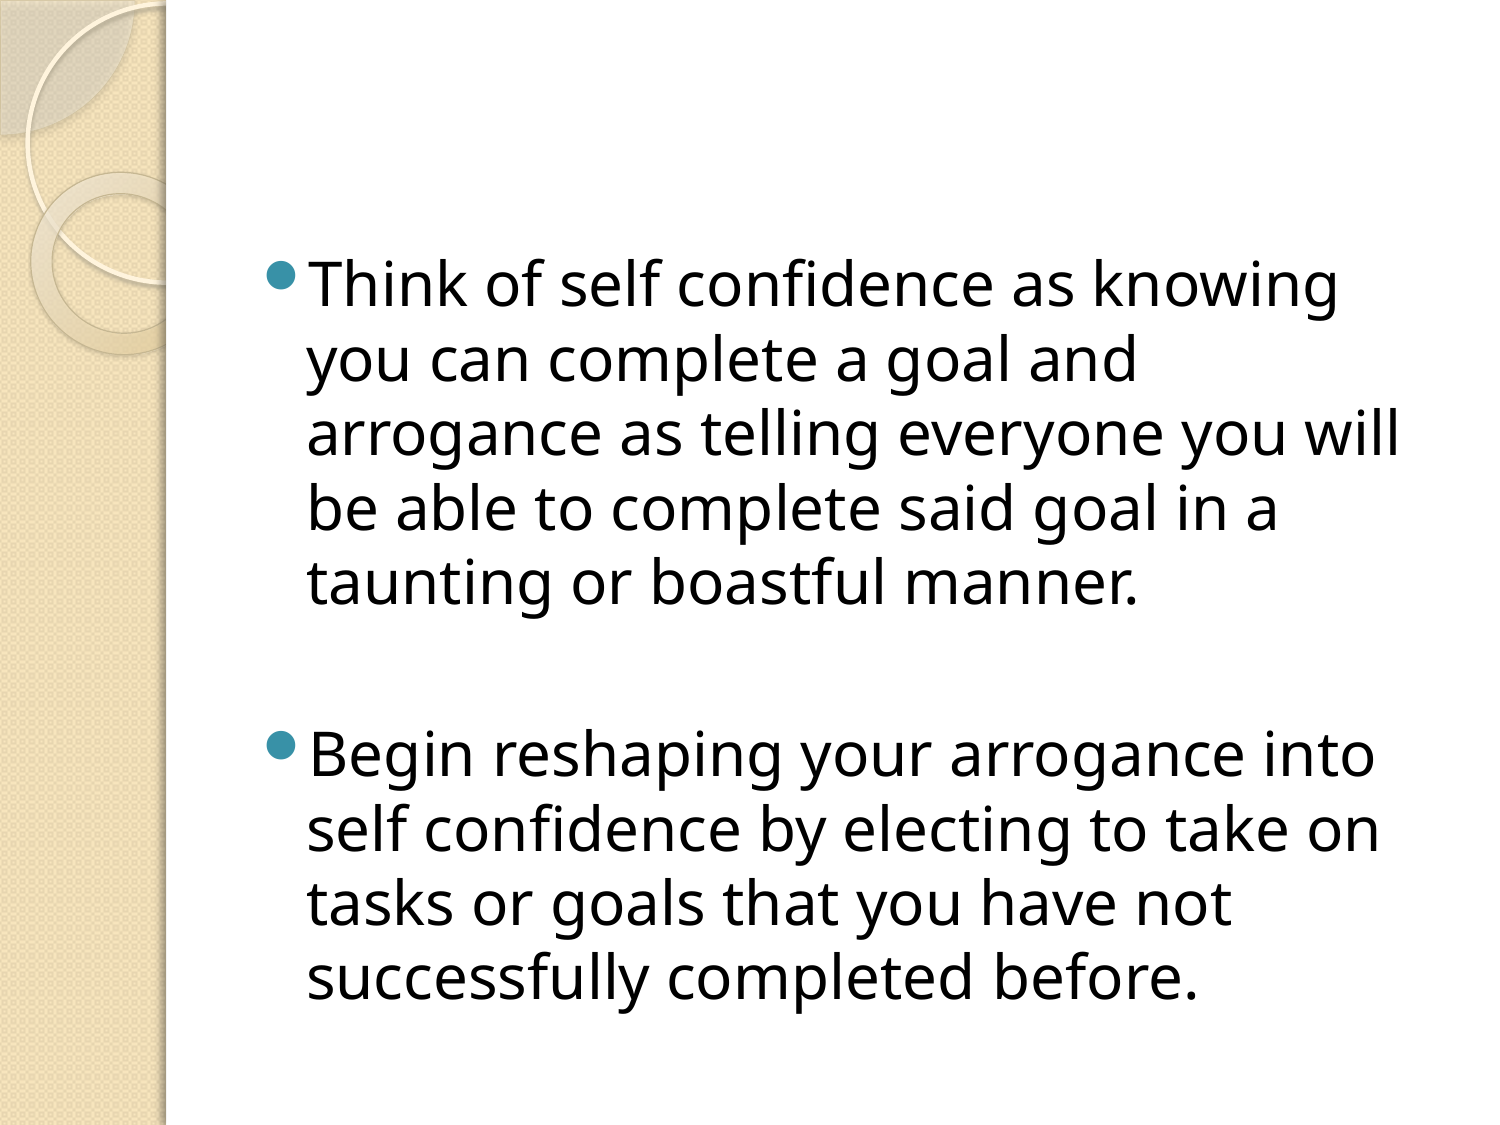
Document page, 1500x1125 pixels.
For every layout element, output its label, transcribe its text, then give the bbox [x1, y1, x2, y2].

list Think of self confidence as knowing you can complete a goal and arrogance as telling everyone you will be able to complete said goal in a taunting or boastful manner. Begin reshaping your arrogance into self confidence by electing to take on tasks or goals that you have not successfully completed before. [235, 237, 1466, 1025]
